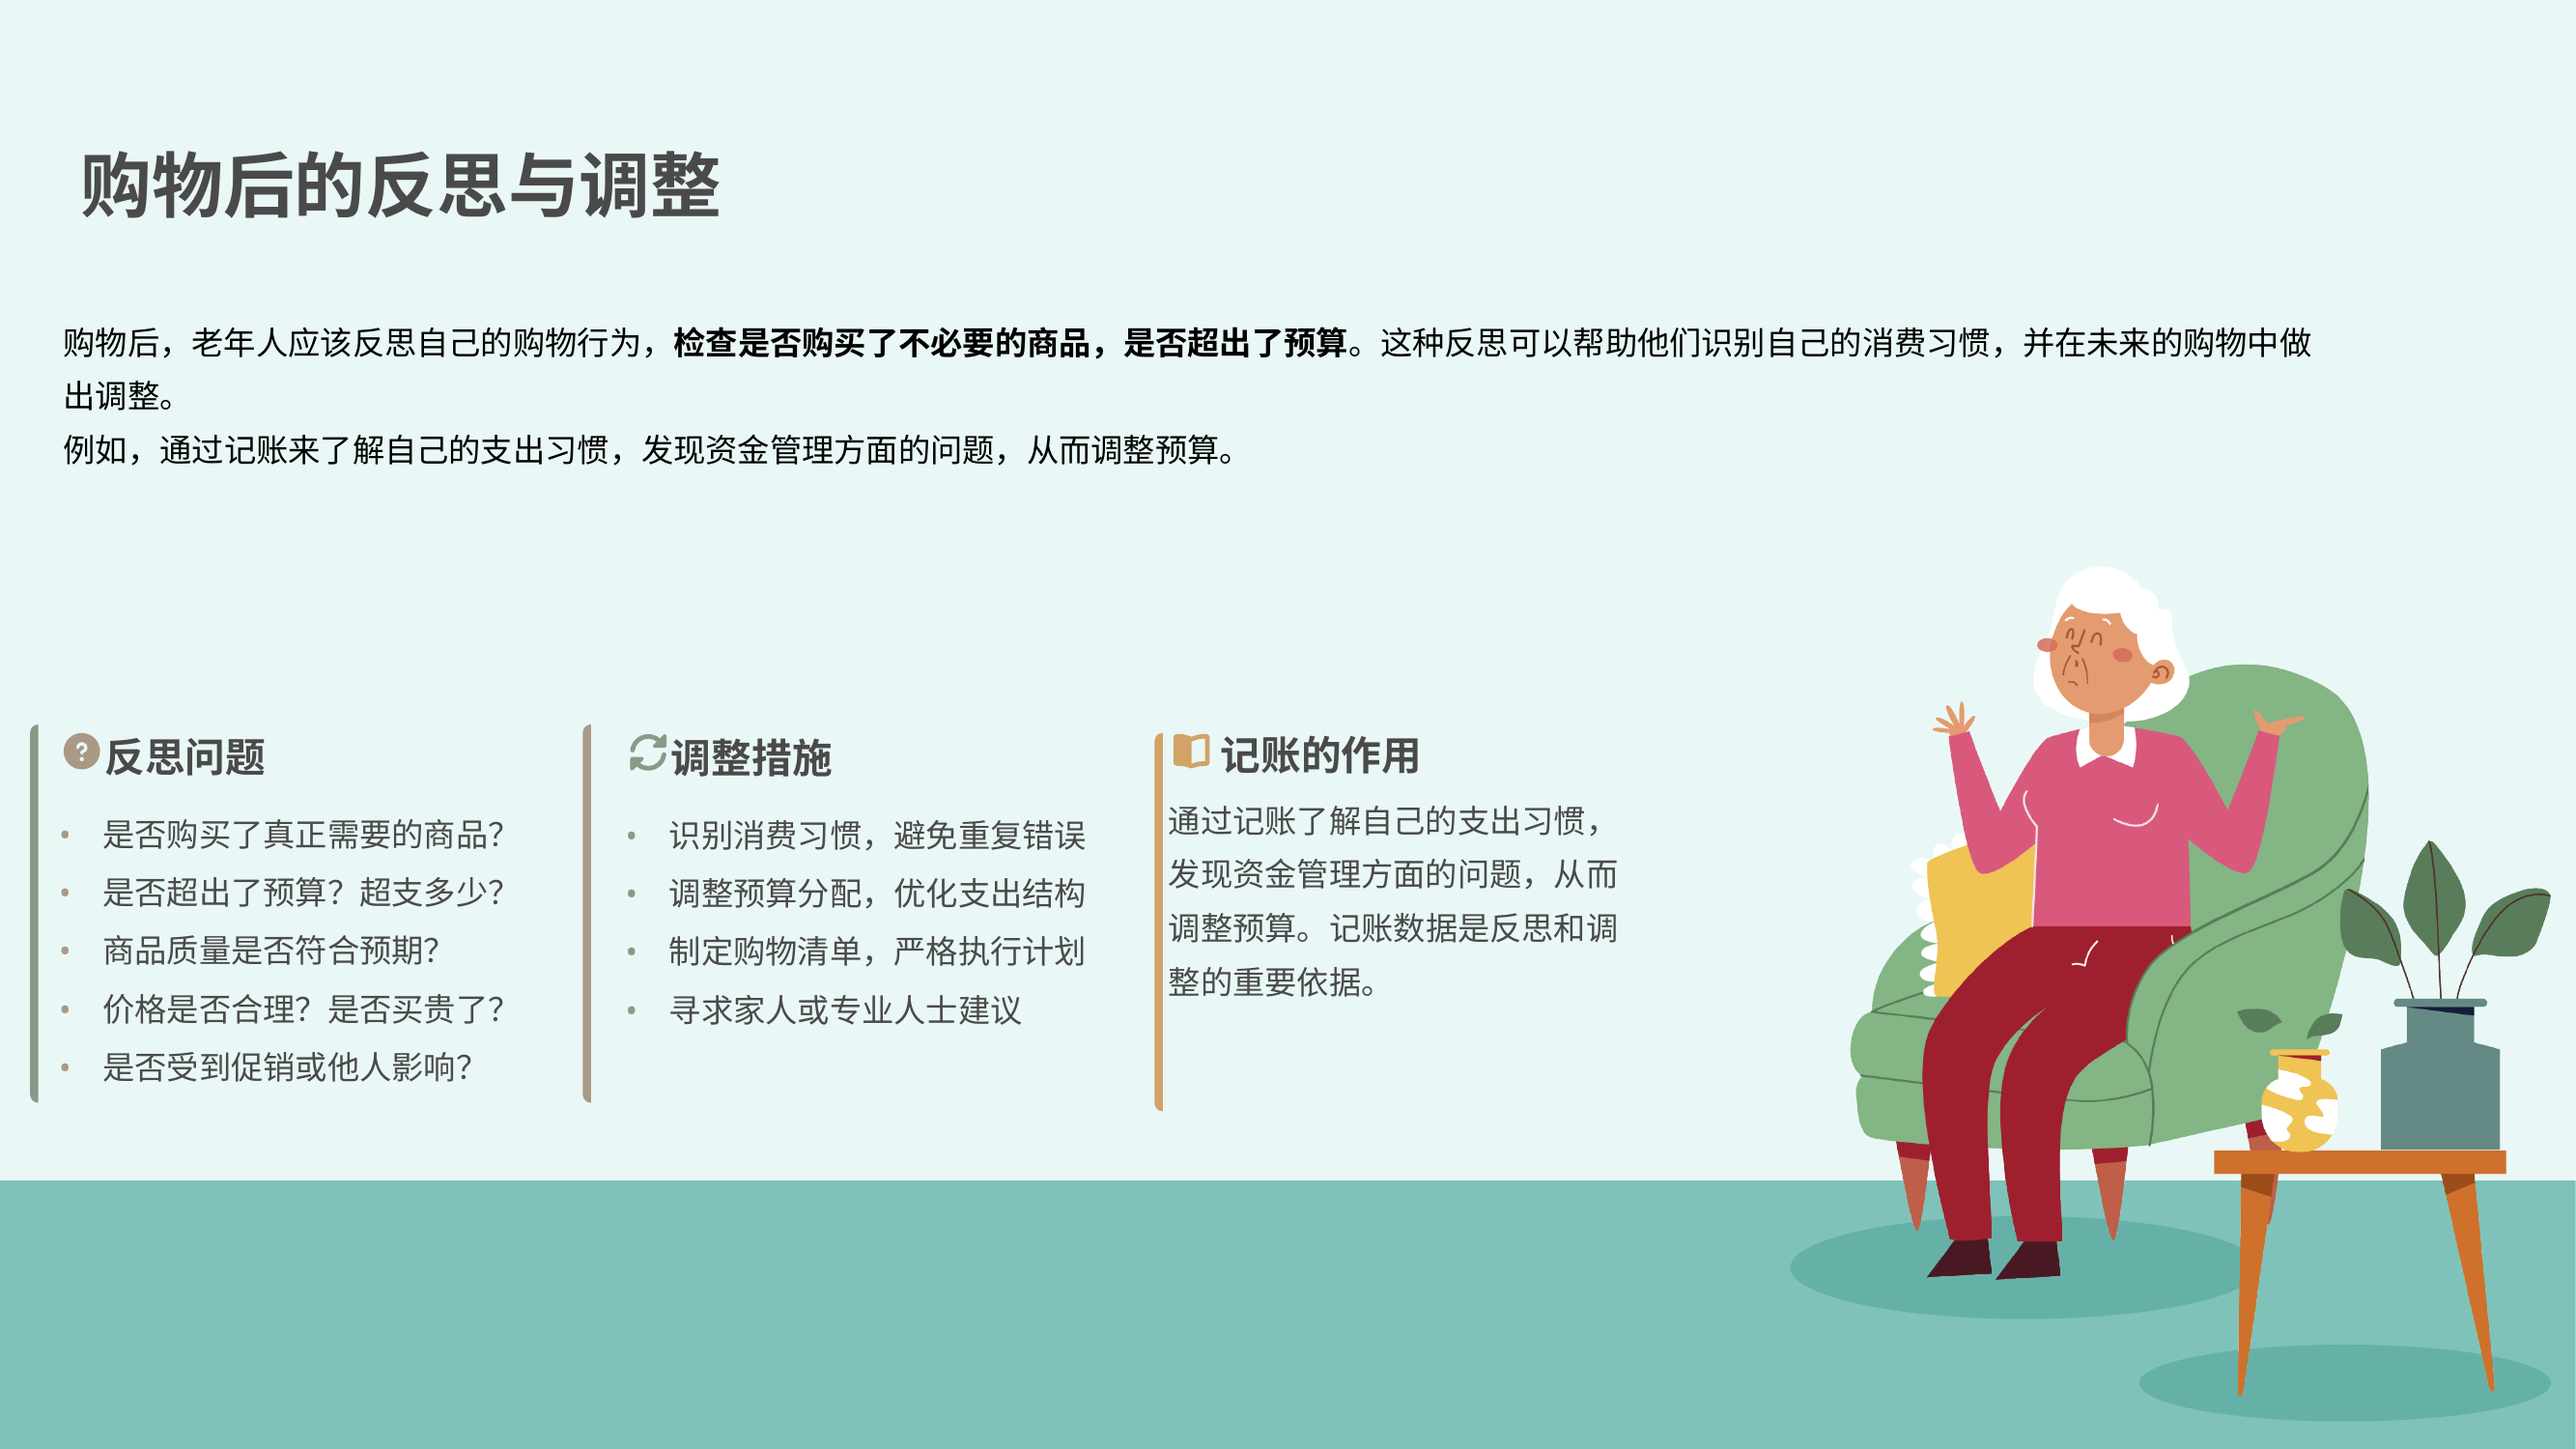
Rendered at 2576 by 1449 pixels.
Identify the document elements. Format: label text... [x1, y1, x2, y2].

text_box [1154, 779, 1163, 1112]
text_box • [59, 864, 102, 908]
text_box • [59, 922, 102, 966]
text_box • [59, 1038, 102, 1083]
text_box 是否受到促销或他人影响？ [102, 1038, 467, 1083]
text_box 商品质量是否符合预期？ [102, 922, 439, 966]
text_box 制定购物清单，严格执行计划 [668, 923, 1089, 968]
text_box 调整措施 [670, 726, 1980, 779]
text_box • [59, 980, 102, 1025]
picture [1850, 566, 2551, 1396]
text_box 是否购买了真正需要的商品？ [102, 806, 496, 850]
text_box • [59, 806, 102, 850]
text_box 记账的作用 [1220, 724, 2530, 776]
text_box 反思问题 [104, 725, 1220, 778]
text_box 价格是否合理？是否买贵了？ [102, 980, 496, 1025]
text_box 调整预算分配，优化支出结构 [668, 865, 1104, 909]
text_box 购物后的反思与调整 [66, 143, 1355, 236]
text_box • [625, 807, 668, 851]
text_box 识别消费习惯，避免重复错误 [668, 807, 1107, 851]
text_box 是否超出了预算？超支多少？ [102, 864, 496, 908]
text_box • [625, 923, 668, 968]
text_box [1173, 733, 1210, 769]
text_box • [625, 981, 668, 1026]
text_box • [625, 865, 668, 909]
text_box 寻求家人或专业人士建议 [668, 981, 1097, 1026]
text_box 购物后，老年人应该反思自己的购物行为，检查是否购买了不必要的商品，是否超出了预算。这种反思可以帮助他们识别自己的消费习惯，并在未来的购物中做出调整。 例如，通过记账来了解自己的支出习惯，发现资金管理方面的问题，从而调整预算。 [63, 337, 2317, 493]
text_box [630, 734, 667, 753]
text_box [63, 732, 100, 770]
text_box [30, 724, 39, 1103]
text_box [582, 778, 591, 1103]
text_box [630, 752, 666, 771]
text_box 通过记账了解自己的支出习惯，发现资金管理方面的问题，从而调整预算。记账数据是反思和调整的重要依据。 [1169, 804, 1639, 982]
